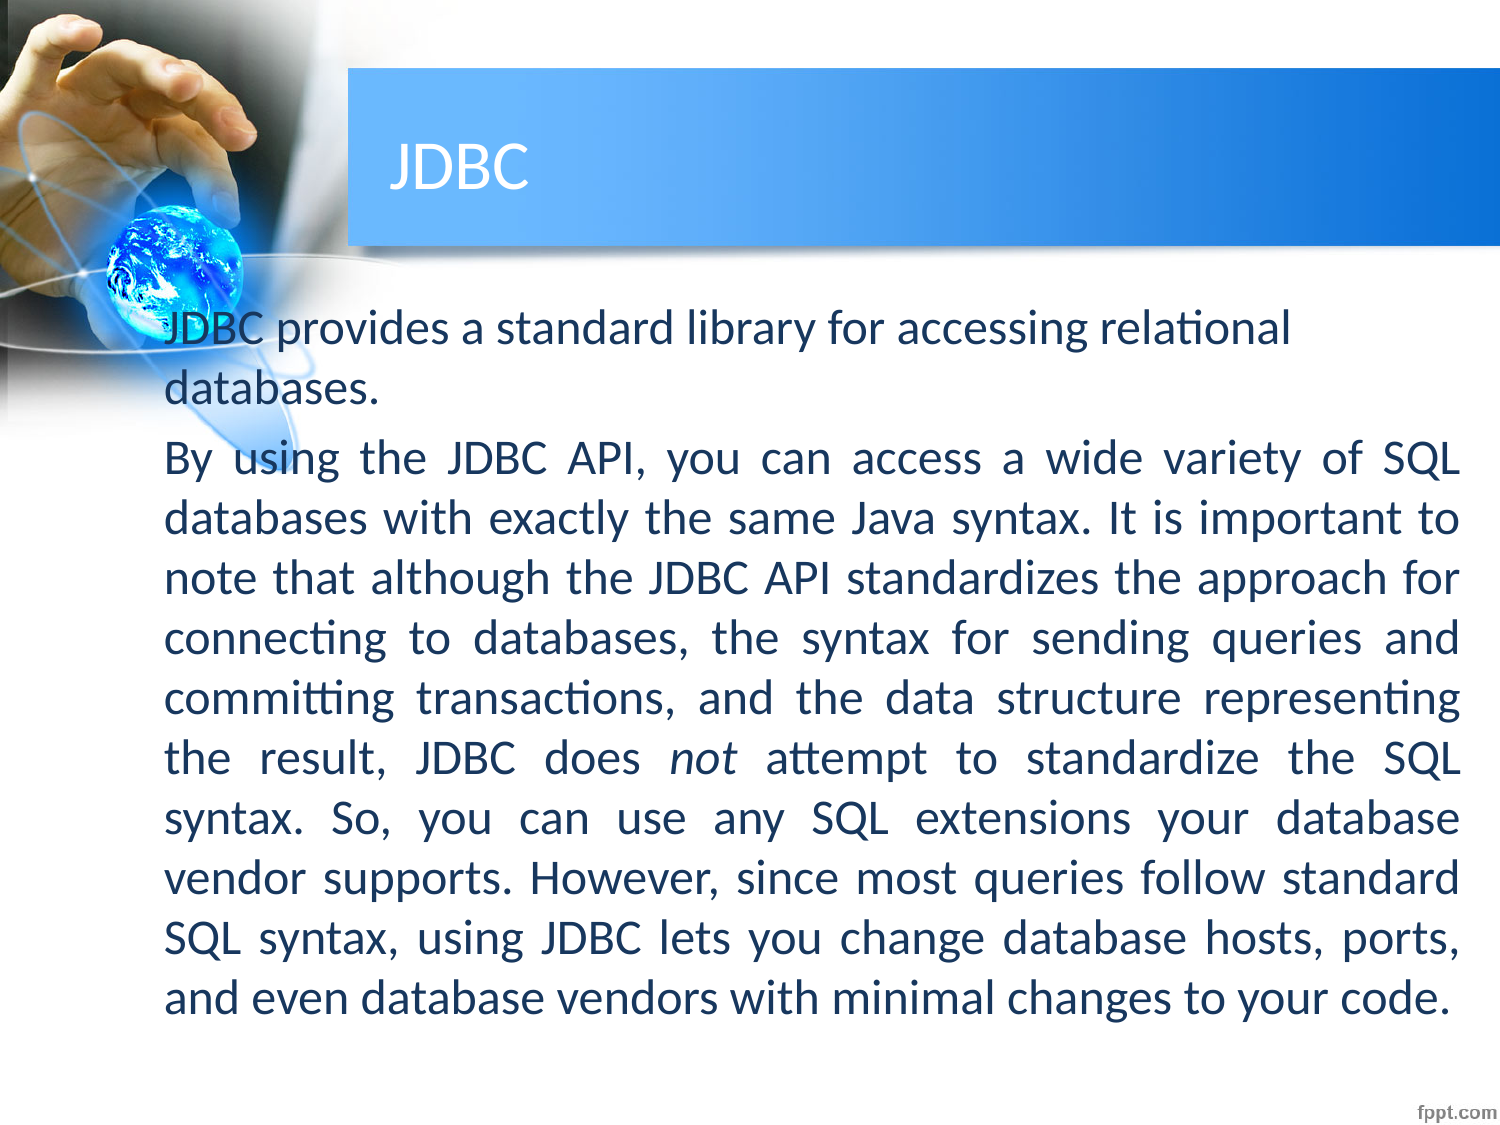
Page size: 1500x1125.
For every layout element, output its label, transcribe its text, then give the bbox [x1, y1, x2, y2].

title JDBC [374, 111, 1452, 212]
list JDBC provides a standard library for accessing relational databases. By using the JDBC API, you can access a wide variety of SQL databases with exactly the same Java syntax. It is important to note that although the JDBC API standardizes the approach for connecting to databases, the syntax for sending queries and committing transactions, and the data structure representing the result, JDBC does not attempt to standardize the SQL syntax. So, you can use any SQL extensions your database vendor supports. However, since most queries follow standard SQL syntax, using JDBC lets you change database hosts, ports, and even database vendors with minimal changes to your code. [148, 286, 1477, 1039]
picture [0, 0, 1500, 1125]
